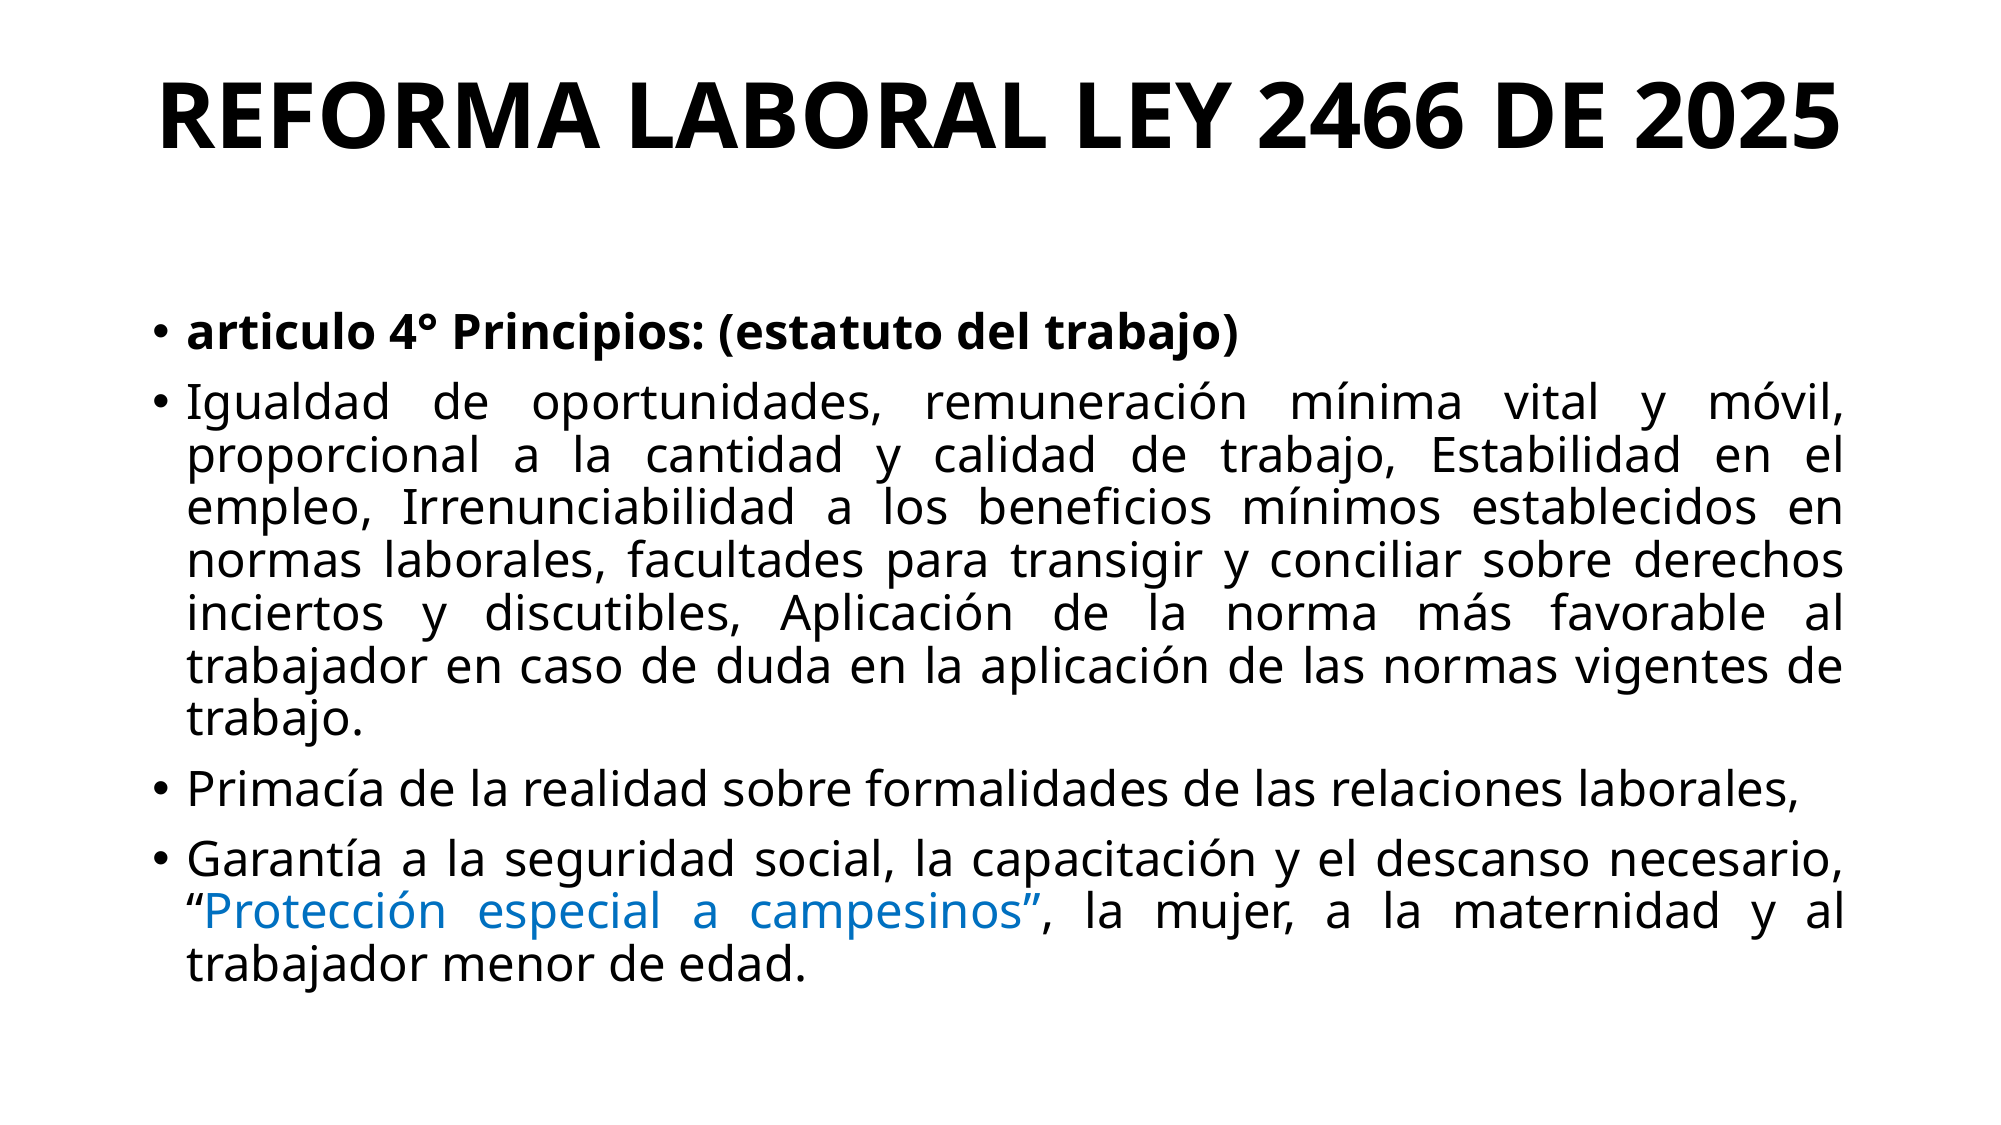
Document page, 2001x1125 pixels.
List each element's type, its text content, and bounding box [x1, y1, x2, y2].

list articulo 4° Principios: (estatuto del trabajo) Igualdad de oportunidades, remuneración mínima vital y móvil, proporcional a la cantidad y calidad de trabajo, Estabilidad en el empleo, Irrenunciabilidad a los beneficios mínimos establecidos en normas laborales, facultades para transigir y conciliar sobre derechos inciertos y discutibles, Aplicación de la norma más favorable al trabajador en caso de duda en la aplicación de las normas vigentes de trabajo. Primacía de la realidad sobre formalidades de las relaciones laborales, Garantía a la seguridad social, la capacitación y el descanso necesario, “Protección especial a campesinos”, la mujer, a la maternidad y al trabajador menor de edad. [137, 299, 1863, 1014]
title REFORMA LABORAL LEY 2466 DE 2025 [137, 59, 1863, 278]
